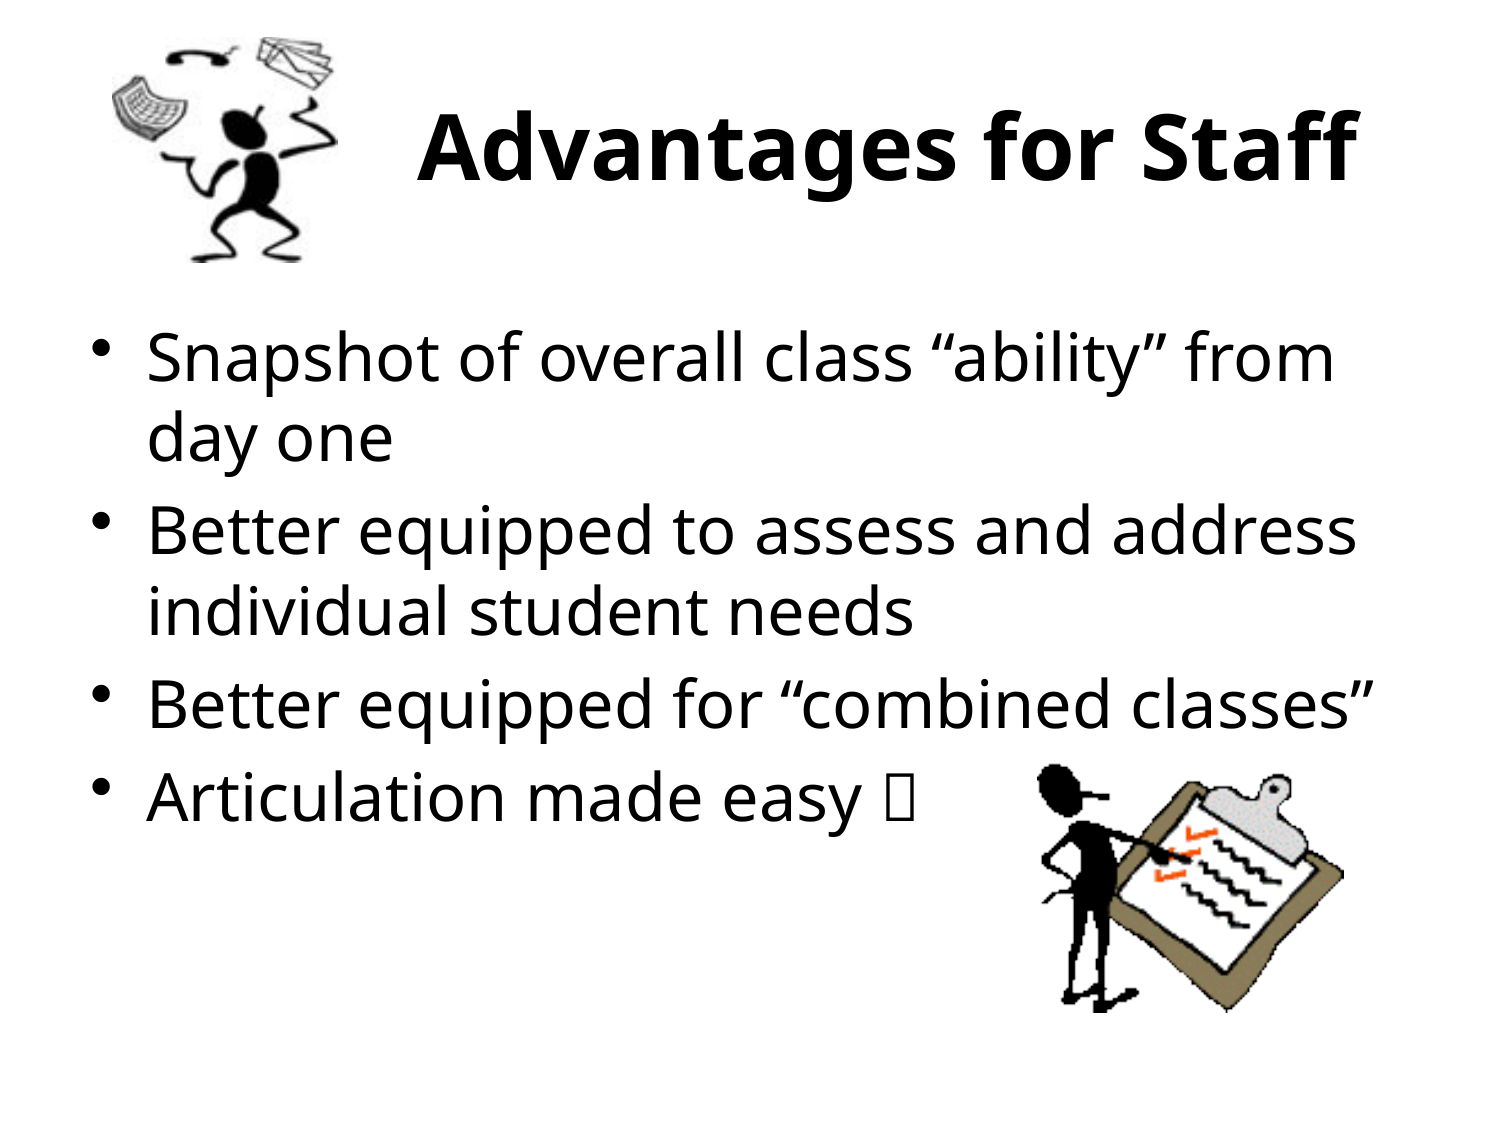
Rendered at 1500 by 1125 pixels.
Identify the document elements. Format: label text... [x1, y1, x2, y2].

list Snapshot of overall class “ability” from day one Better equipped to assess and address individual student needs Better equipped for “combined classes” Articulation made easy  [74, 307, 1426, 1051]
title Advantages for Staff [341, 49, 1500, 238]
picture [112, 37, 338, 263]
picture [1037, 762, 1345, 1013]
